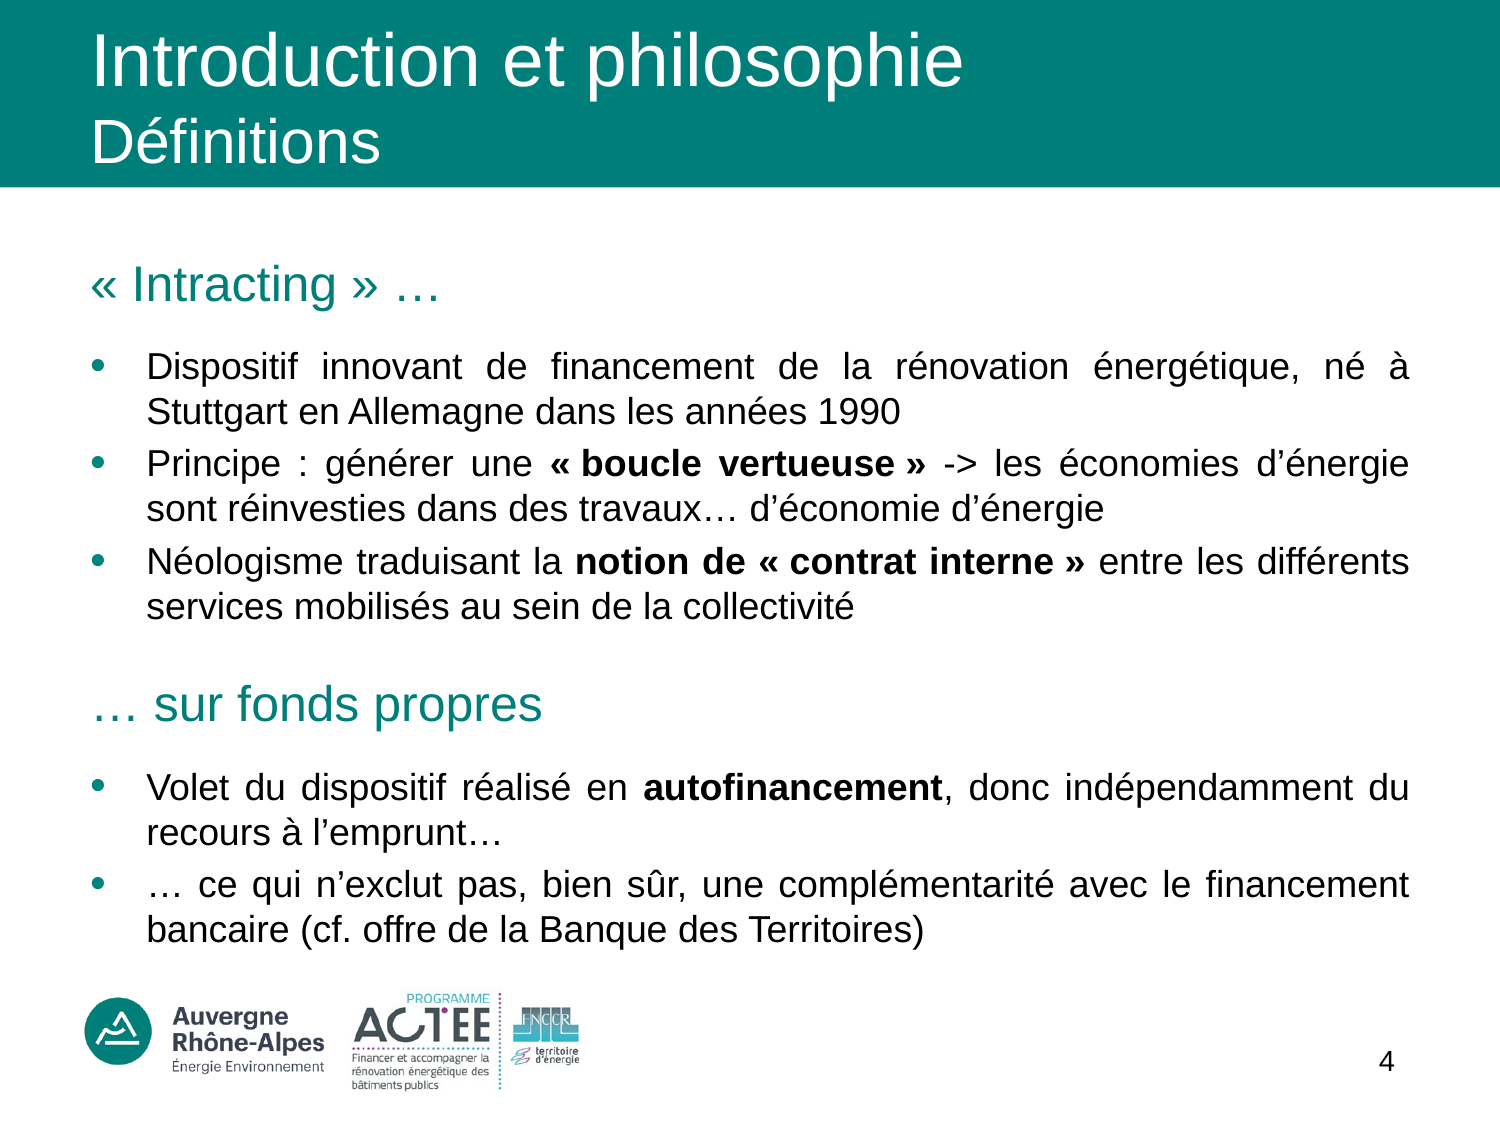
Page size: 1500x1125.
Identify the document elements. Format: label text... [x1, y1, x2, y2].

title Introduction et philosophie Définitions [74, 0, 1426, 188]
list « Intracting » … Dispositif innovant de financement de la rénovation énergétique, né à Stuttgart en Allemagne dans les années 1990 Principe : générer une « boucle vertueuse » -> les économies d’énergie sont réinvesties dans des travaux… d’économie d’énergie Néologisme traduisant la notion de « contrat interne » entre les différents services mobilisés au sein de la collectivité … sur fonds propres Volet du dispositif réalisé en autofinancement, donc indépendamment du recours à l’emprunt… … ce qui n’exclut pas, bien sûr, une complémentarité avec le financement bancaire (cf. offre de la Banque des Territoires) [74, 243, 1426, 918]
picture [348, 987, 586, 1094]
picture [76, 987, 337, 1085]
